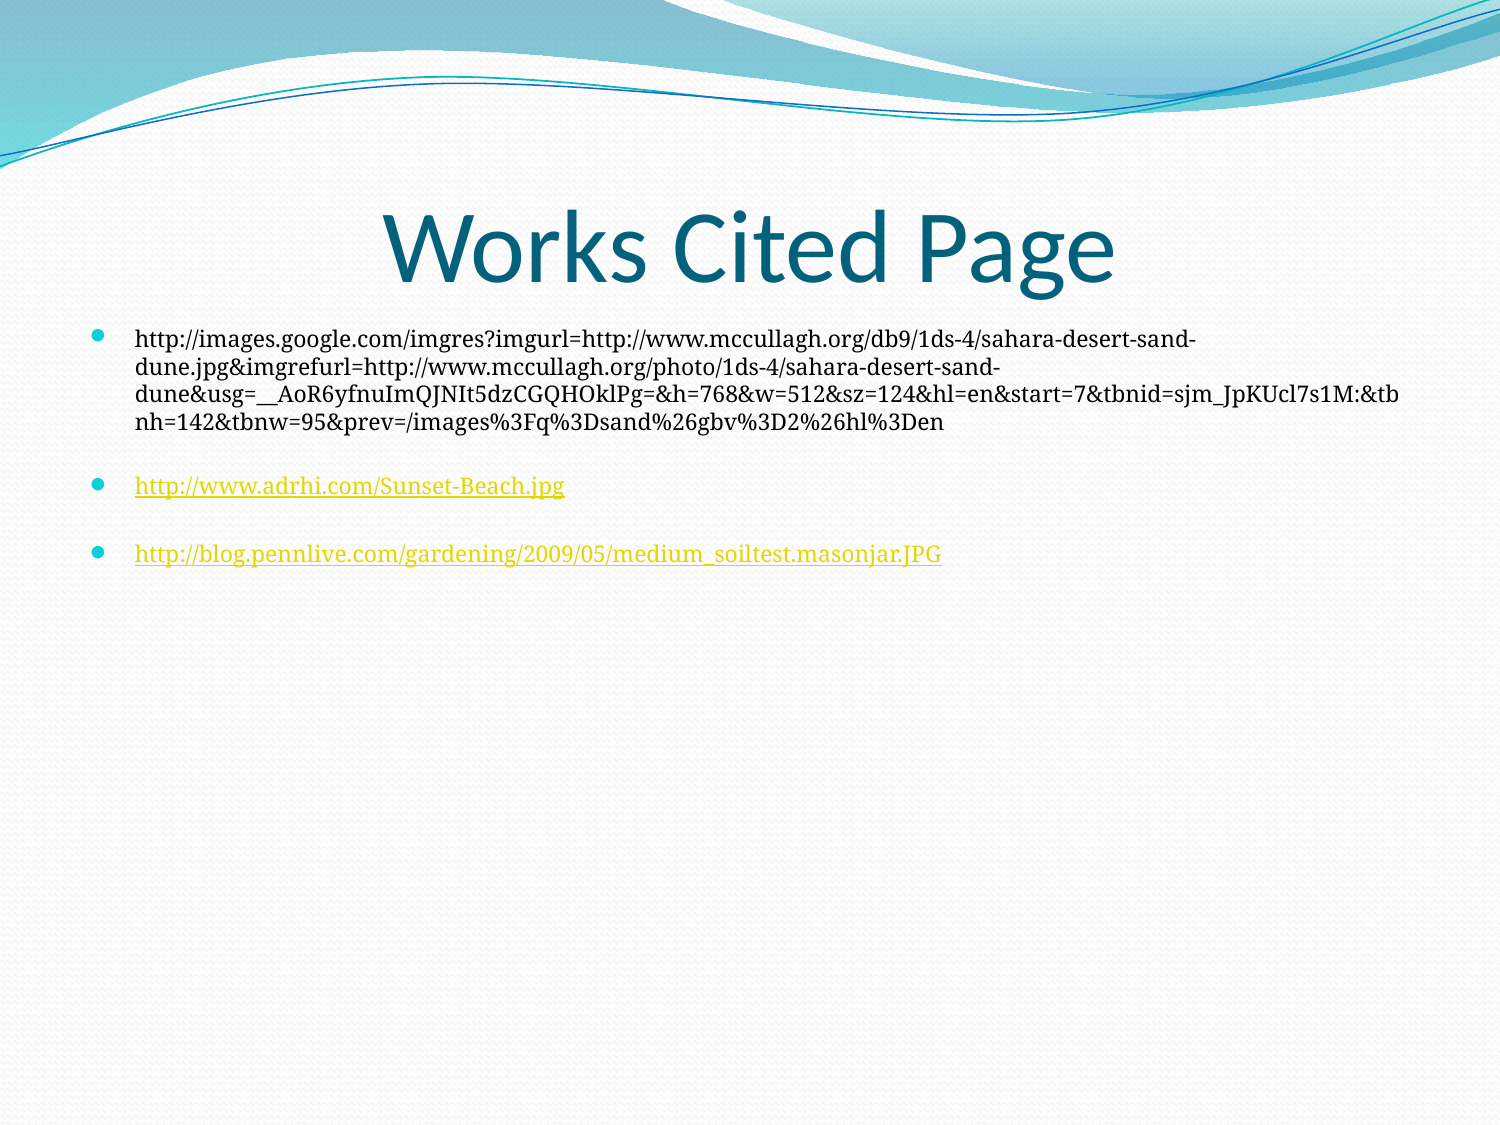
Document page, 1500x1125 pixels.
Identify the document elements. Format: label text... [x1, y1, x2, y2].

list http://images.google.com/imgres?imgurl=http://www.mccullagh.org/db9/1ds-4/sahara-desert-sand-dune.jpg&imgrefurl=http://www.mccullagh.org/photo/1ds-4/sahara-desert-sand-dune&usg=__AoR6yfnuImQJNIt5dzCGQHOklPg=&h=768&w=512&sz=124&hl=en&start=7&tbnid=sjm_JpKUcl7s1M:&tbnh=142&tbnw=95&prev=/images%3Fq%3Dsand%26gbv%3D2%26hl%3Den http://www.adrhi.com/Sunset-Beach.jpg http://blog.pennlive.com/gardening/2009/05/medium_soiltest.masonjar.JPG [75, 317, 1425, 1038]
title Works Cited Page [75, 115, 1425, 303]
